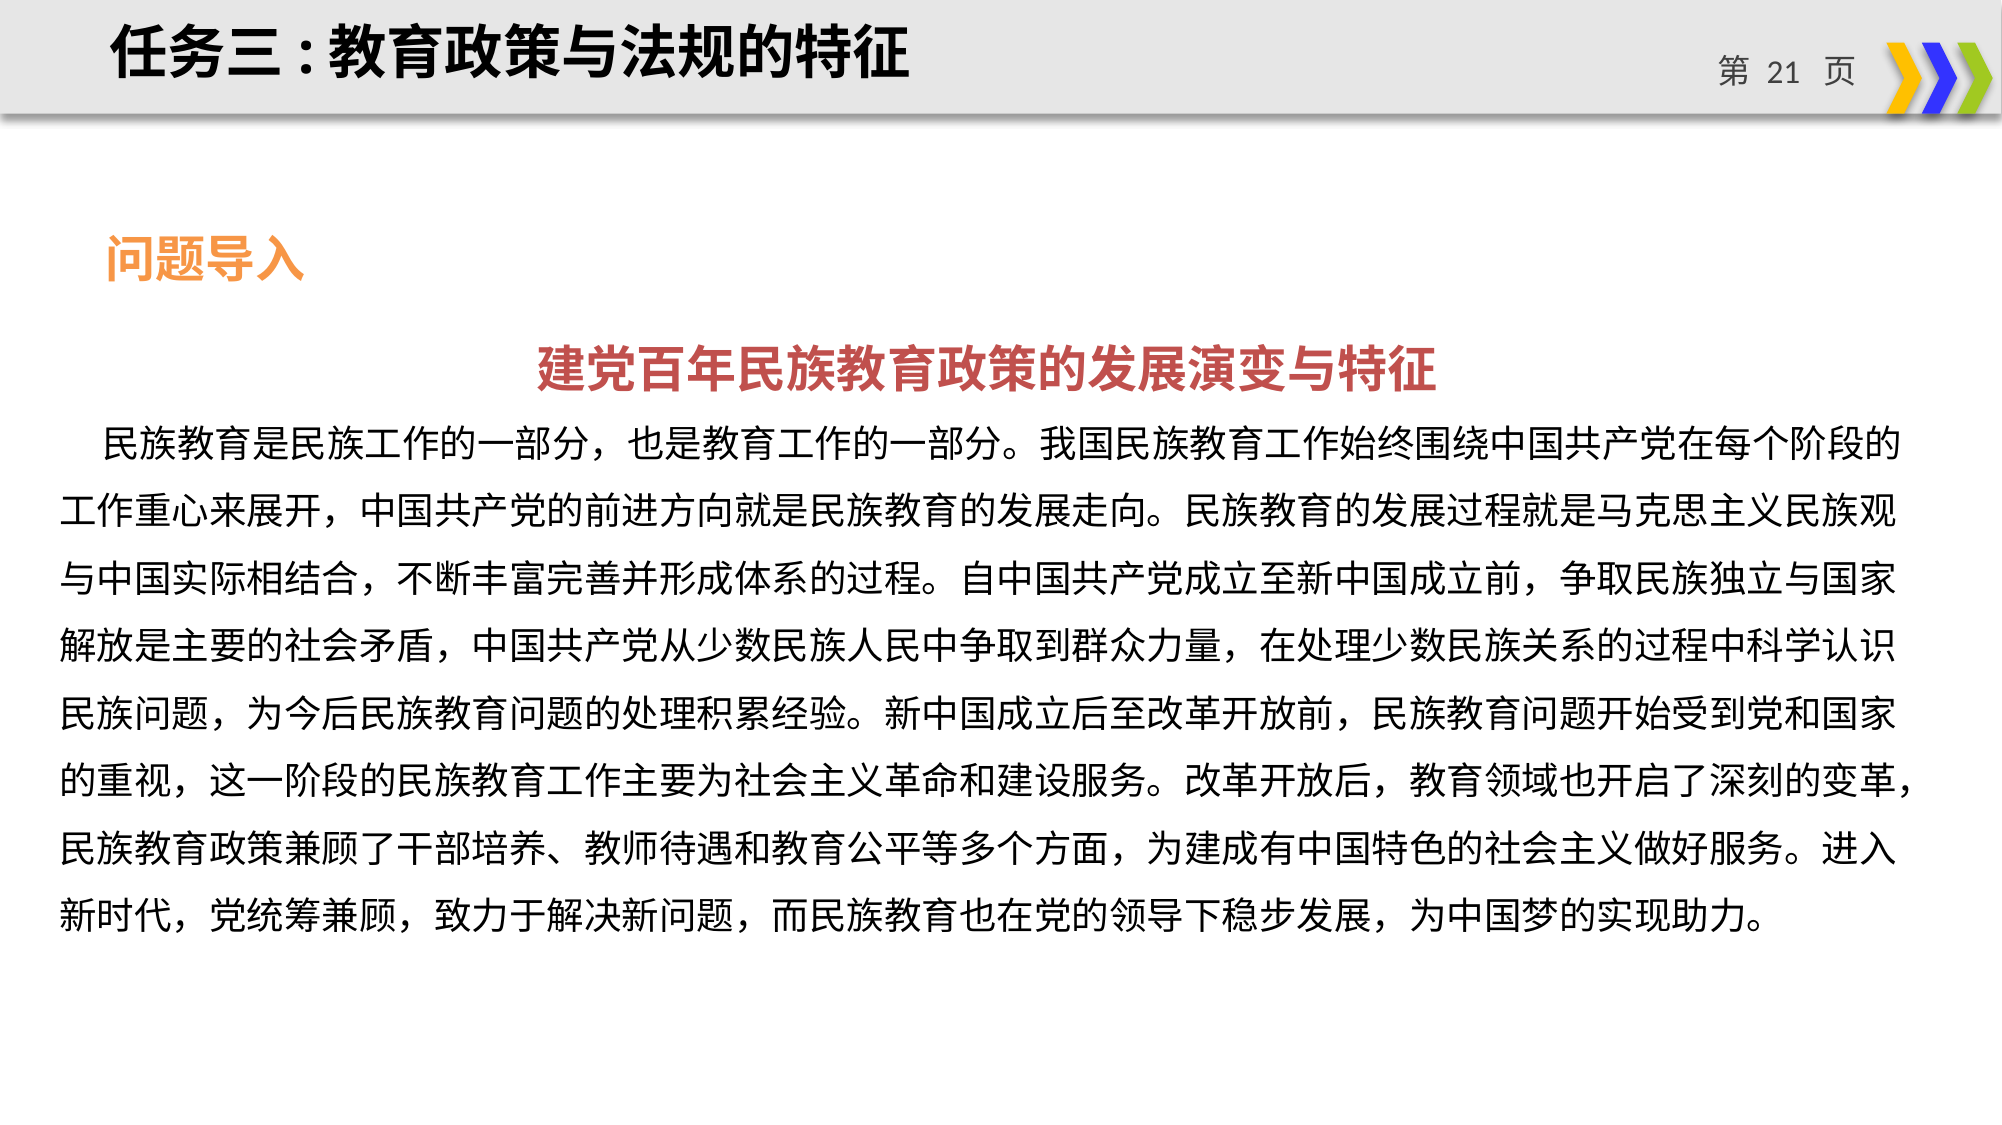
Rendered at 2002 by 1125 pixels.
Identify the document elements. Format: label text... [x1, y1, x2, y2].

text_box 任务三:教育政策与法规的特征 [67, 7, 1008, 93]
text_box 建党百年民族教育政策的发展演变与特征 民族教育是民族工作的一部分，也是教育工作的一部分。我国民族教育工作始终围绕中国共产党在每个阶段的工作重心来展开，中国共产党的前进方向就是民族教育的发展走向。民族教育的发展过程就是马克思主义民族观与中国实际相结合，不断丰富完善并形成体系的过程。自中国共产党成立至新中国成立前，争取民族独立与国家解放是主要的社会矛盾，中国共产党从少数民族人民中争取到群众力量，在处理少数民族关系的过程中科学认识民族问题，为今后民族教育问题的处理积累经验。新中国成立后至改革开放前，民族教育问题开始受到党和国家的重视，这一阶段的民族教育工作主要为社会主义革命和建设服务。改革开放后，教育领域也开启了深刻的变革，民族教育政策兼顾了干部培养、教师待遇和教育公平等多个方面，为建成有中国特色的社会主义做好服务。进入新时代，党统筹兼顾，致力于解决新问题，而民族教育也在党的领导下稳步发展，为中国梦的实现助力。 [44, 299, 1930, 945]
text_box 问题导入 [90, 219, 508, 295]
